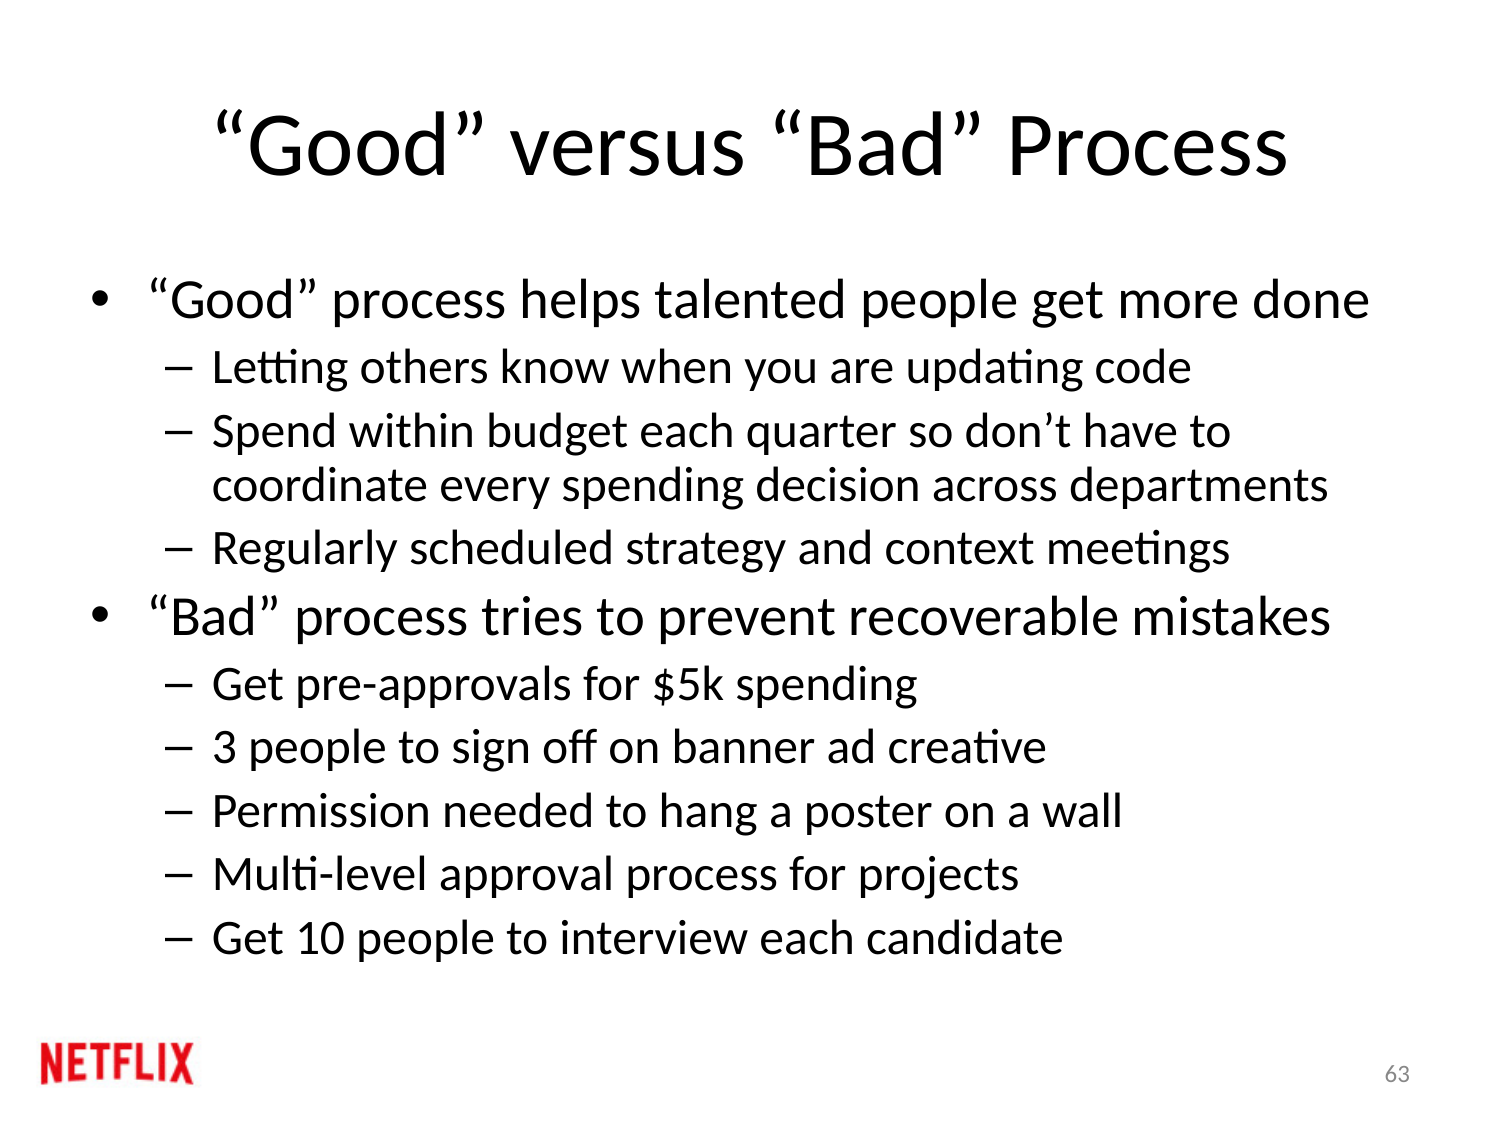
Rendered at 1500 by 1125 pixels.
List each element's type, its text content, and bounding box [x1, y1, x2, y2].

list “Good” process helps talented people get more done Letting others know when you are updating code Spend within budget each quarter so don’t have to coordinate every spending decision across departments Regularly scheduled strategy and context meetings “Bad” process tries to prevent recoverable mistakes Get pre-approvals for $5k spending 3 people to sign off on banner ad creative Permission needed to hang a poster on a wall Multi-level approval process for projects Get 10 people to interview each candidate [75, 262, 1425, 1005]
slide_number ‹#› [1074, 1042, 1425, 1103]
title “Good” versus “Bad” Process [75, 45, 1425, 233]
picture [24, 1024, 211, 1104]
